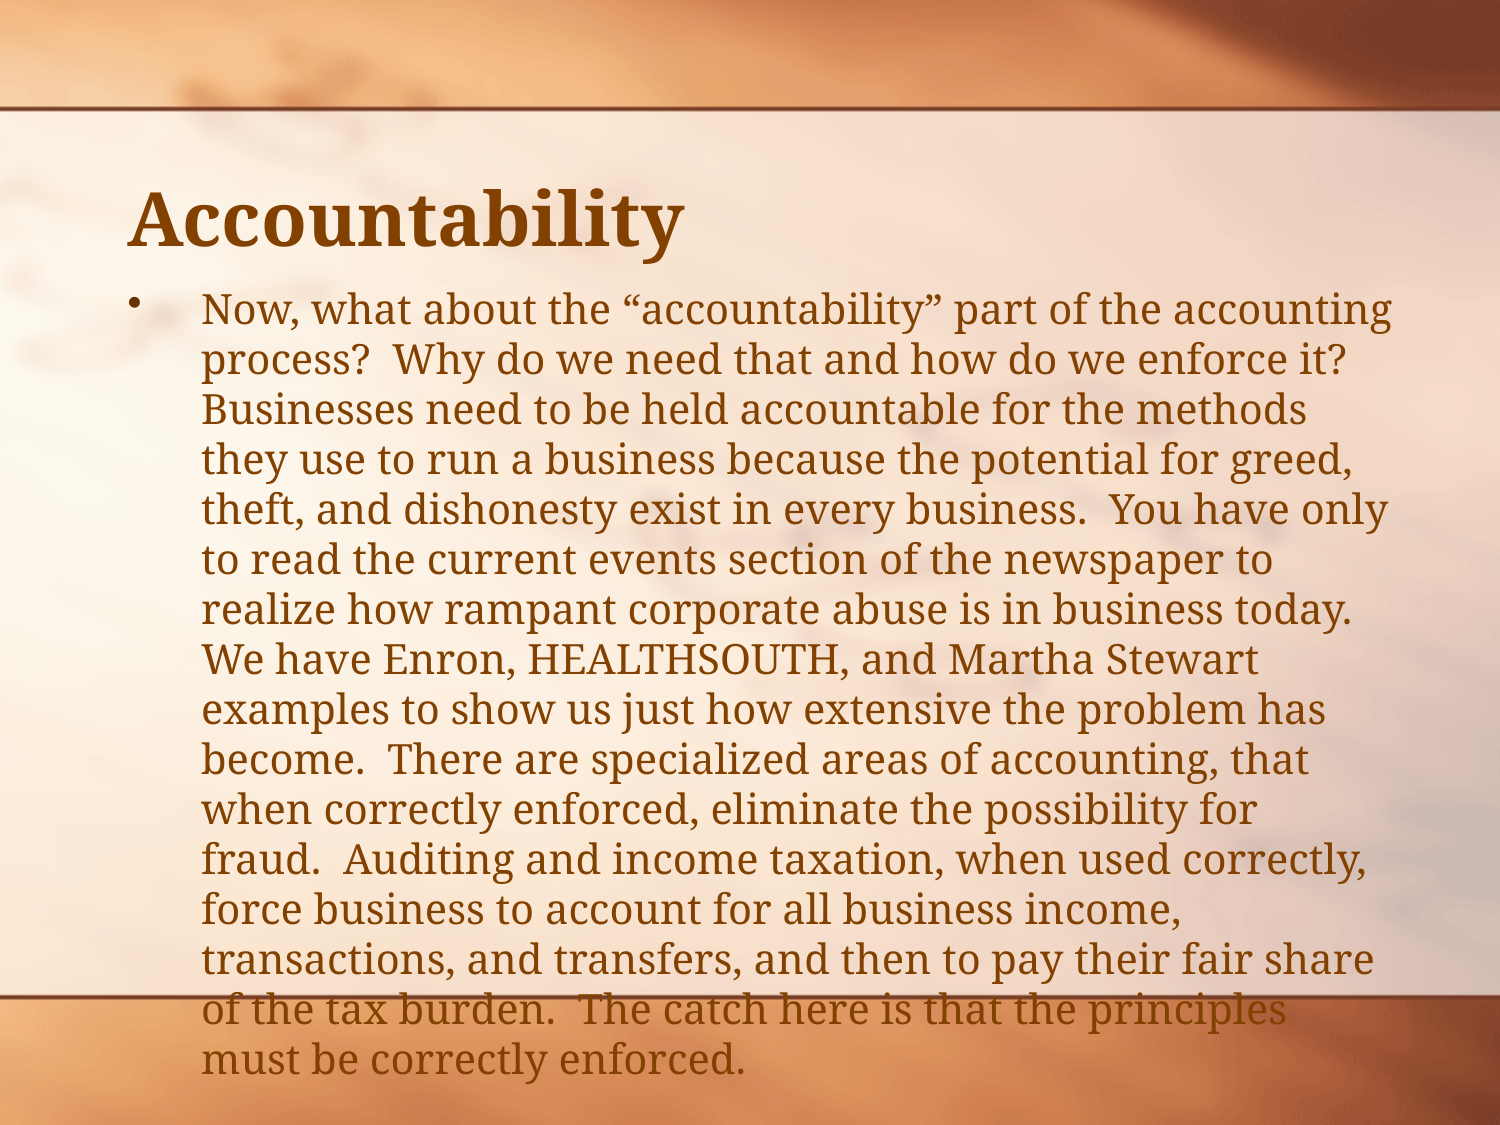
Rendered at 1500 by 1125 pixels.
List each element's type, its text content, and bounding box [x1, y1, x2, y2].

list Now, what about the “accountability” part of the accounting process? Why do we need that and how do we enforce it? Businesses need to be held accountable for the methods they use to run a business because the potential for greed, theft, and dishonesty exist in every business. You have only to read the current events section of the newspaper to realize how rampant corporate abuse is in business today. We have Enron, HEALTHSOUTH, and Martha Stewart examples to show us just how extensive the problem has become. There are specialized areas of accounting, that when correctly enforced, eliminate the possibility for fraud. Auditing and income taxation, when used correctly, force business to account for all business income, transactions, and transfers, and then to pay their fair share of the tax burden. The catch here is that the principles must be correctly enforced. [112, 274, 1413, 951]
picture [0, 0, 1500, 1125]
title Accountability [112, 124, 1413, 270]
